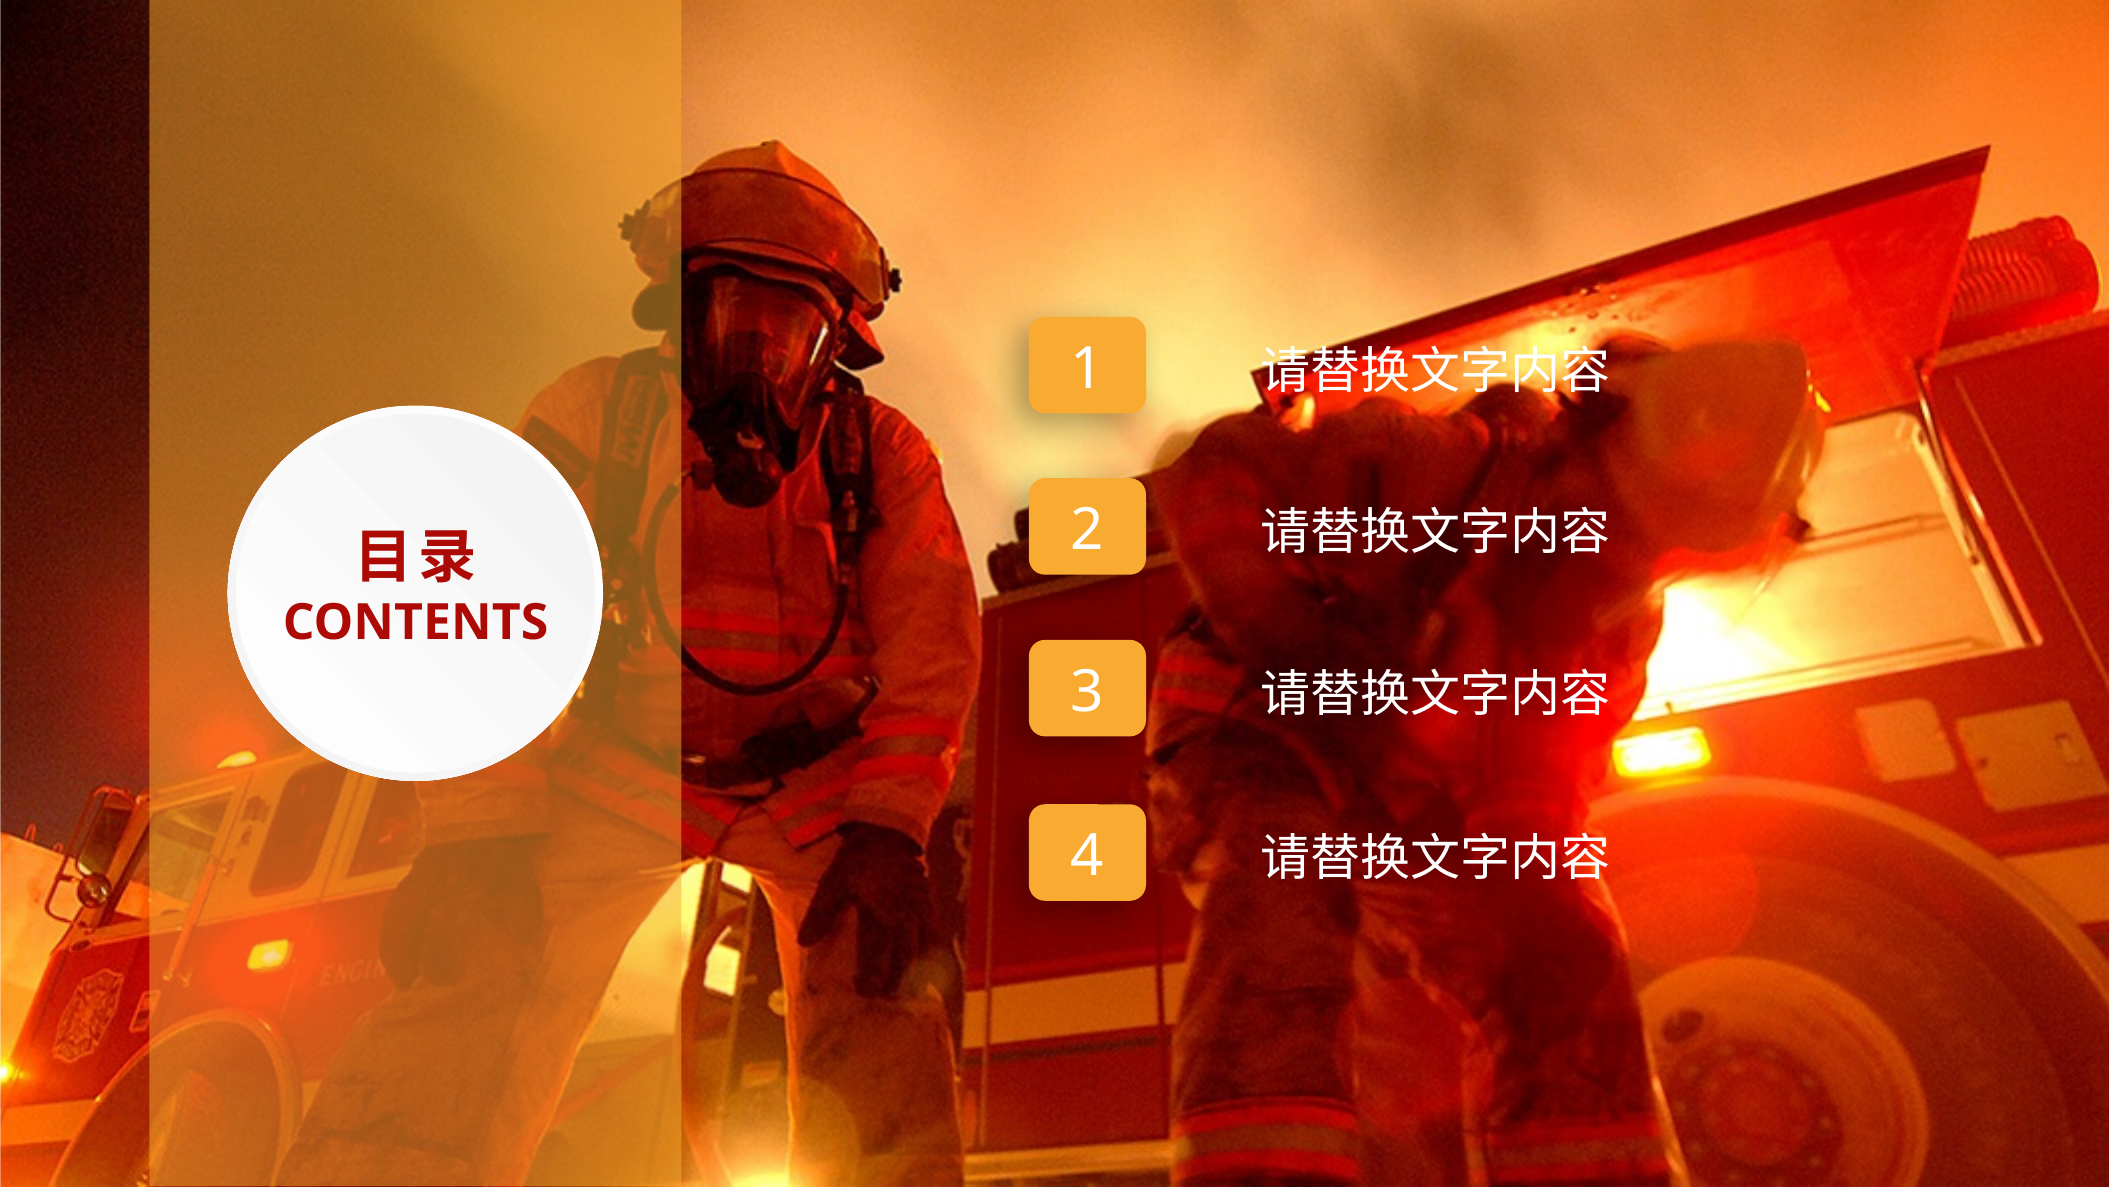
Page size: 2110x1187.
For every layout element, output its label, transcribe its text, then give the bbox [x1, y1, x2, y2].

text_box [0, 0, 148, 1187]
text_box 2 [1027, 477, 1148, 576]
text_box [227, 405, 603, 781]
text_box [682, 0, 2110, 1187]
text_box [148, 0, 682, 1187]
text_box 请替换文字内容 [1245, 480, 1626, 567]
text_box 1 [1027, 315, 1148, 415]
text_box 请替换文字内容 [1245, 641, 1626, 729]
text_box 4 [1027, 803, 1148, 902]
text_box 3 [1027, 638, 1148, 738]
text_box 请替换文字内容 [1245, 318, 1626, 406]
text_box 请替换文字内容 [1245, 806, 1626, 893]
